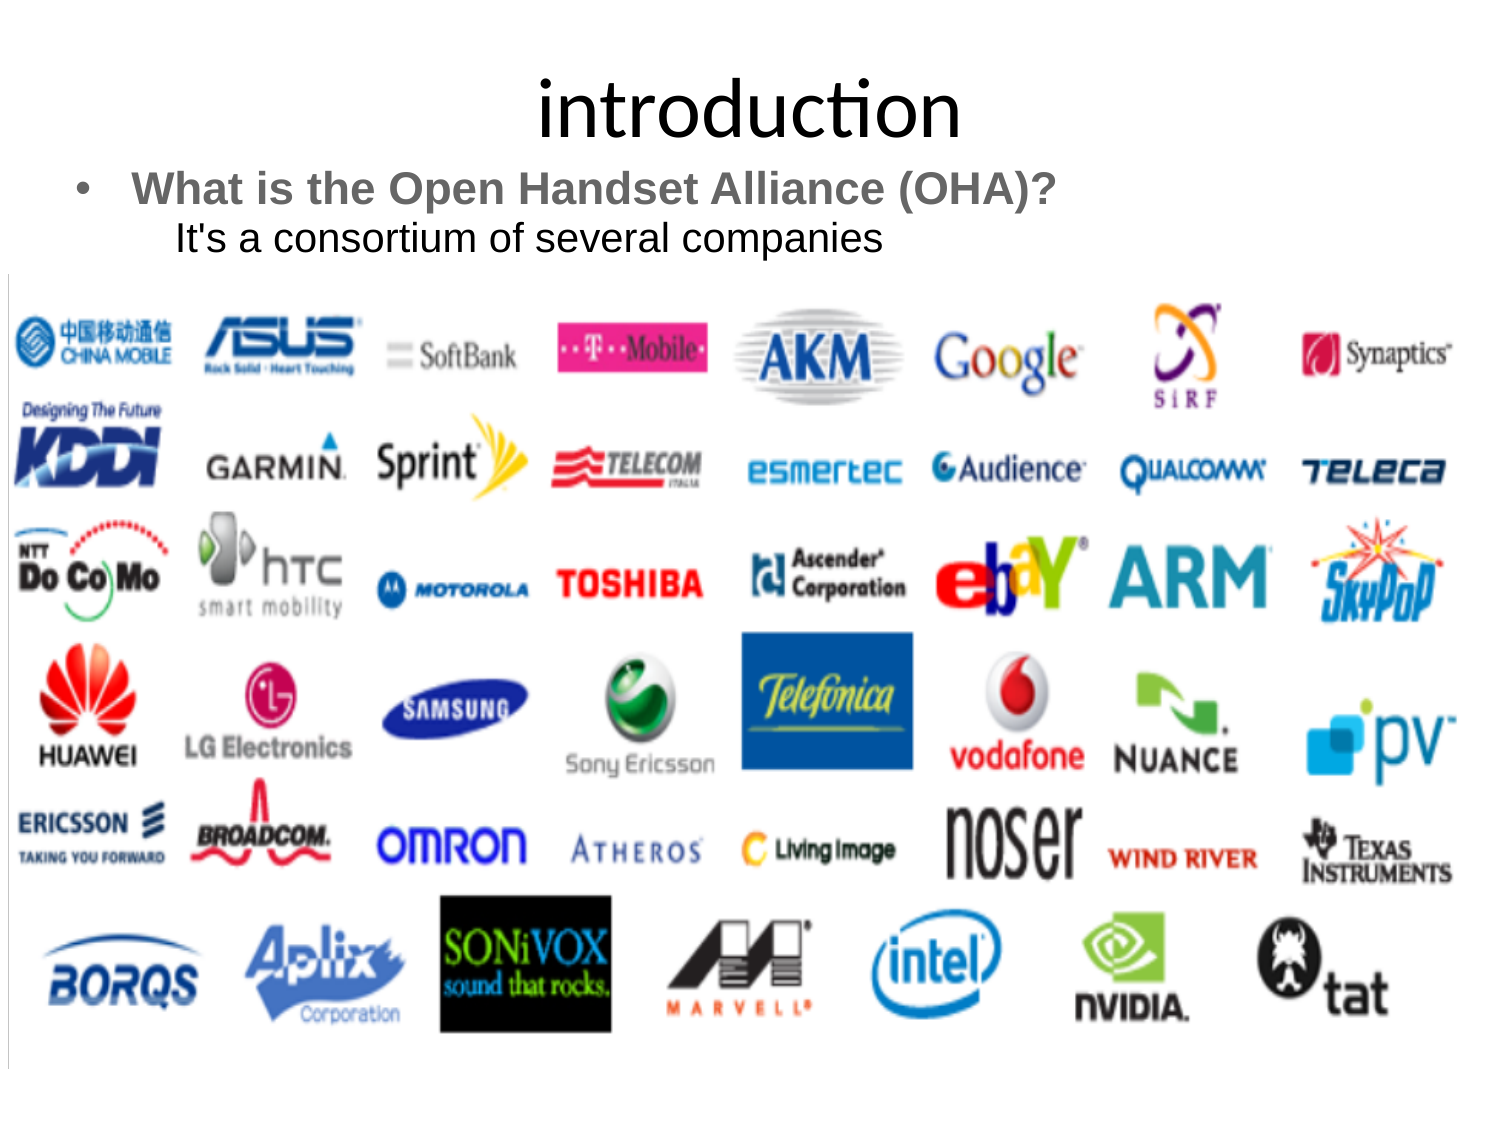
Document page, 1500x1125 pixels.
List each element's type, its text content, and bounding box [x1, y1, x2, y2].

title introduction [75, 45, 1425, 162]
picture [7, 274, 1500, 1069]
list What is the Open Handset Alliance (OHA)? It's a consortium of several companies [75, 162, 1425, 273]
